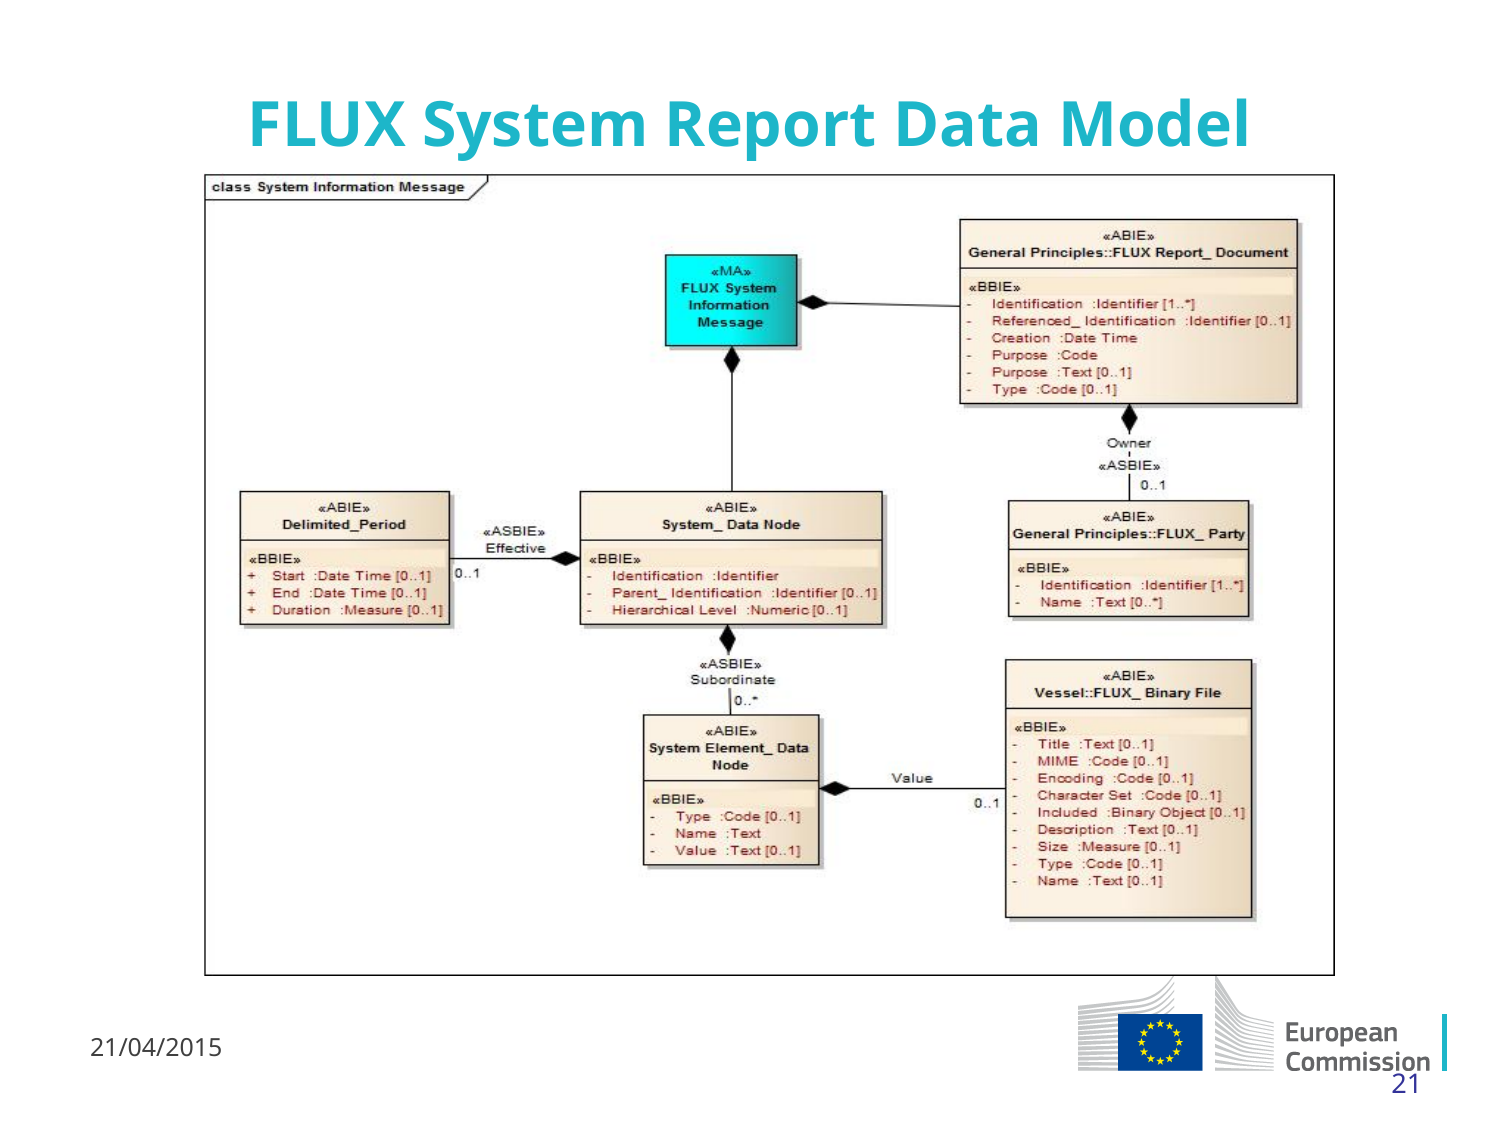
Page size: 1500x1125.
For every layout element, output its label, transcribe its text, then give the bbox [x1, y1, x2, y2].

slide_number 21 [1368, 1058, 1446, 1124]
title FLUX System Report Data Model [75, 44, 1425, 199]
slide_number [74, 1024, 266, 1103]
picture [202, 173, 1447, 1071]
